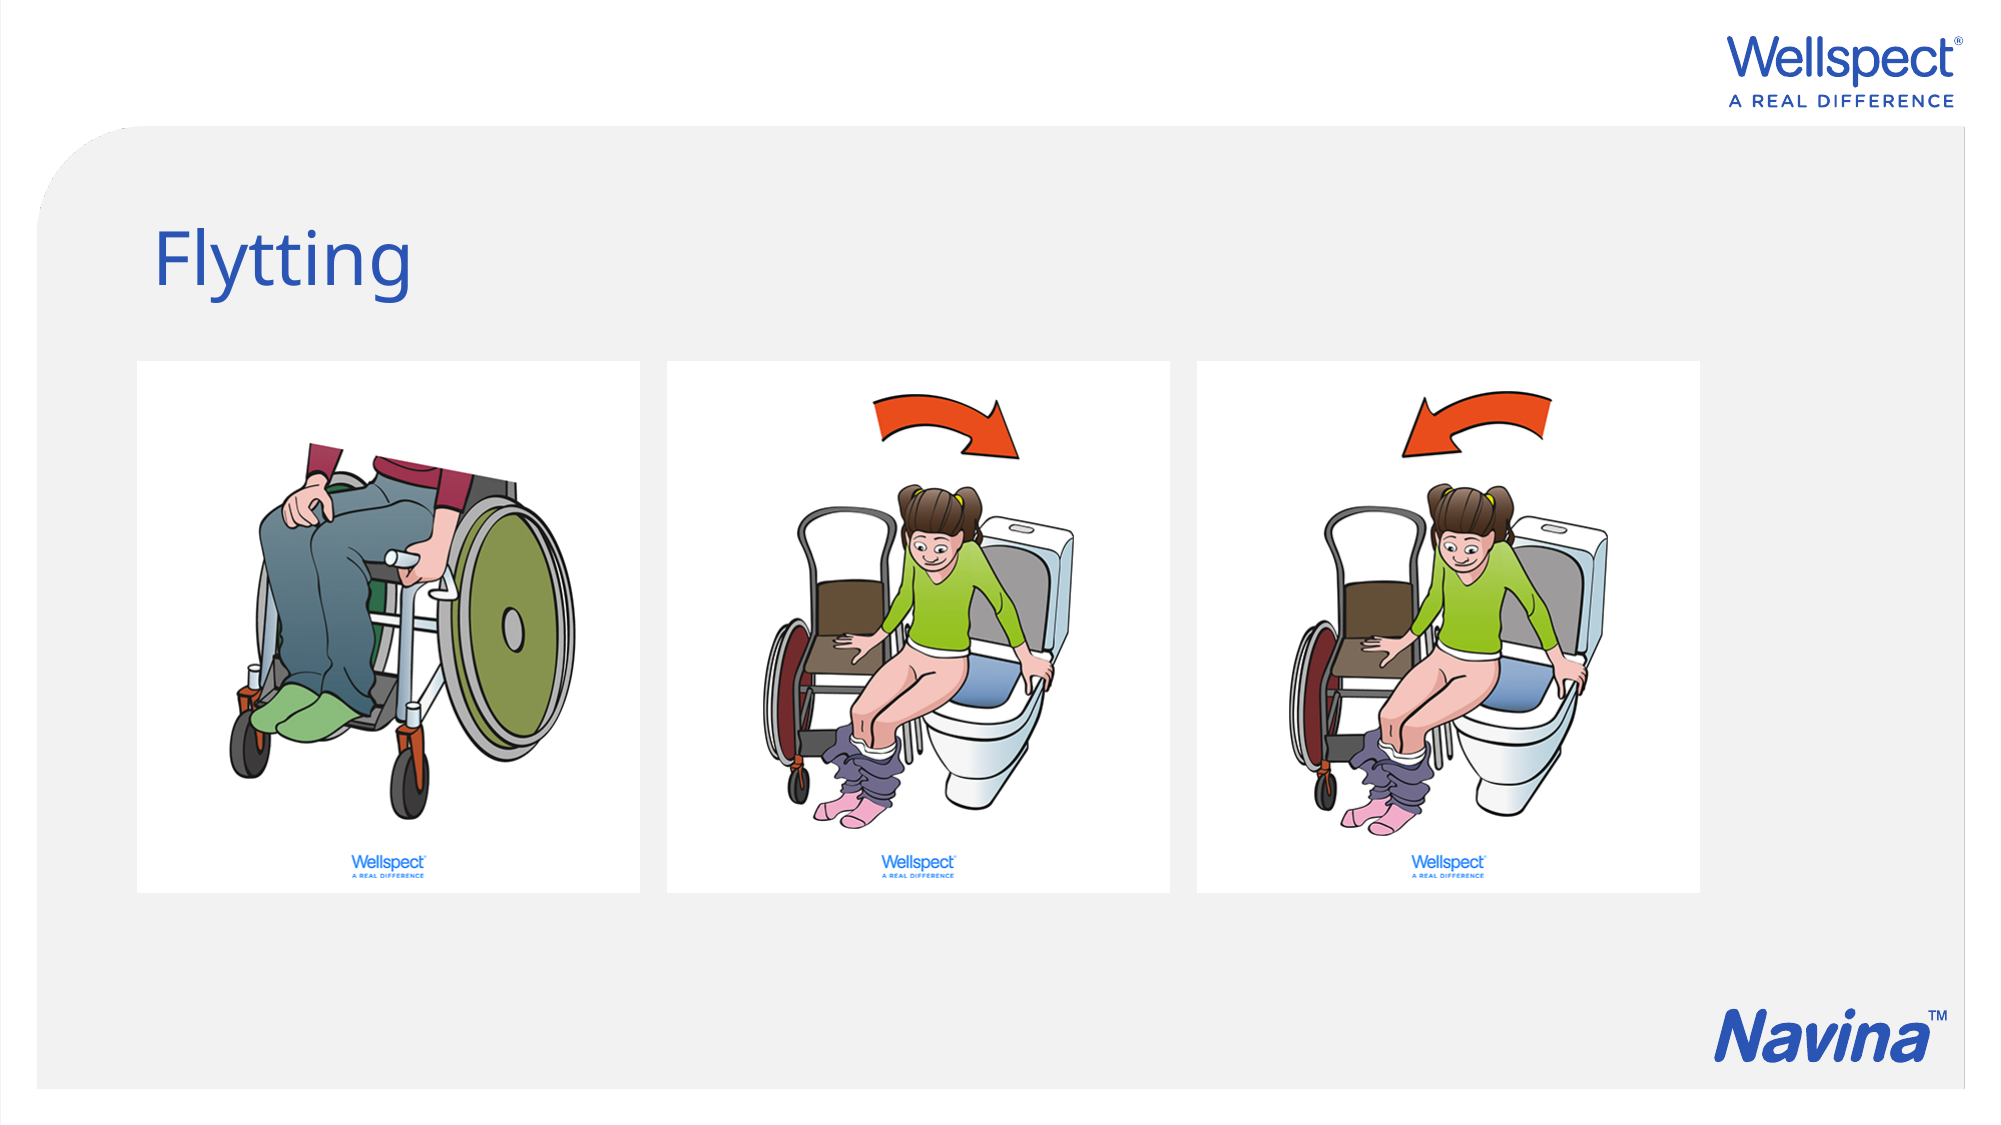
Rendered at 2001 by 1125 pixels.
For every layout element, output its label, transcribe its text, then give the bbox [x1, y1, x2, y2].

picture [0, 0, 2001, 1125]
title Flytting [137, 160, 1863, 362]
